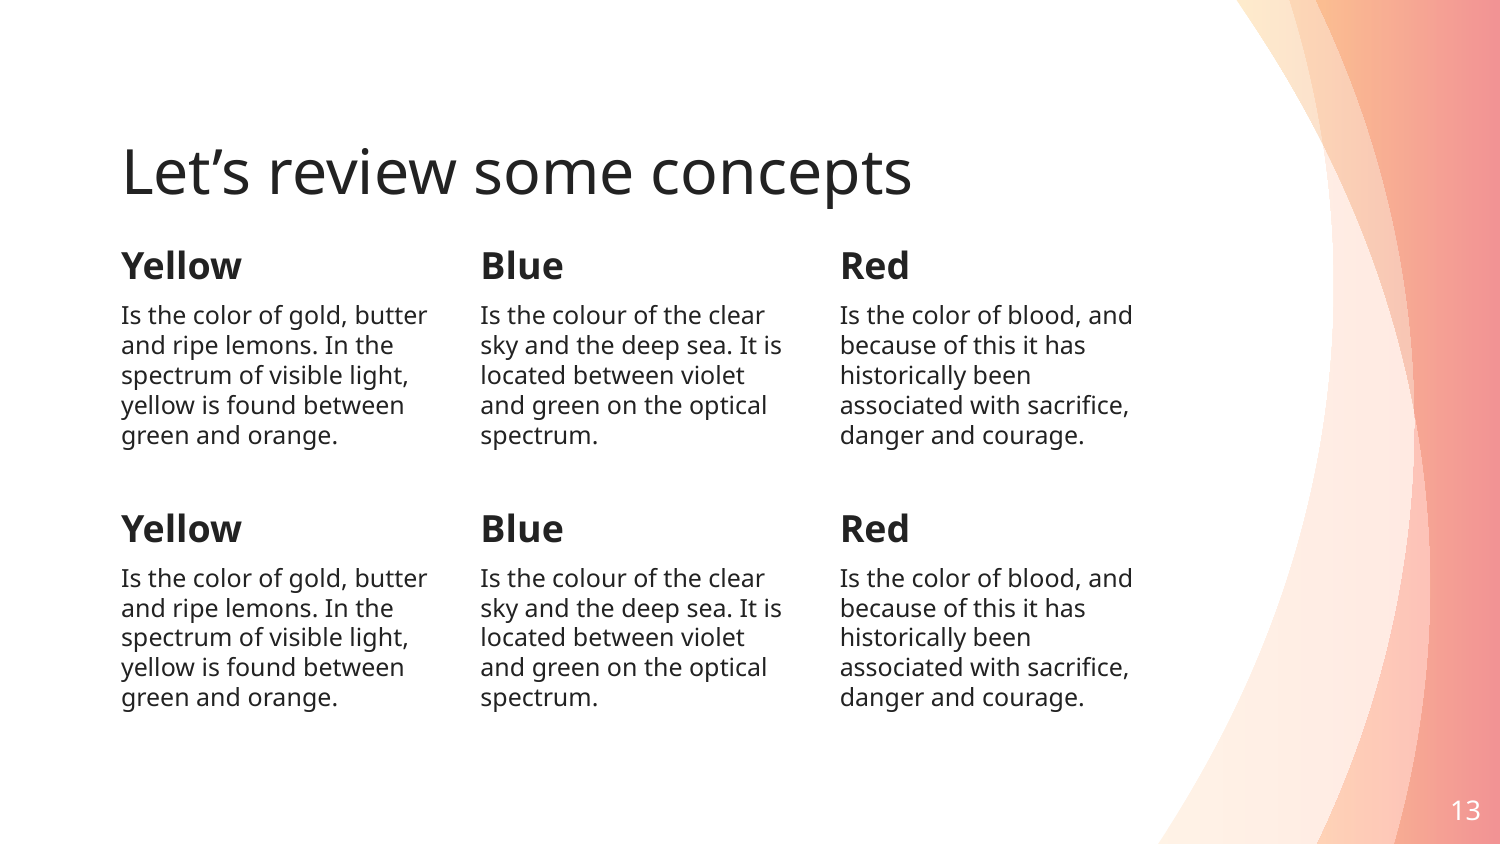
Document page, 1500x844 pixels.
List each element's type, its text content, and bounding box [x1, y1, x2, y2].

list Yellow Is the color of gold, butter and ripe lemons. In the spectrum of visible light, yellow is found between green and orange. [121, 504, 434, 738]
title Let’s review some concepts [121, 84, 1152, 207]
list Blue Is the colour of the clear sky and the deep sea. It is located between violet and green on the optical spectrum. [480, 242, 793, 475]
slide_number ‹#› [1391, 779, 1482, 844]
list Blue Is the colour of the clear sky and the deep sea. It is located between violet and green on the optical spectrum. [480, 504, 793, 738]
list Red Is the color of blood, and because of this it has historically been associated with sacrifice, danger and courage. [839, 504, 1152, 738]
list Yellow Is the color of gold, butter and ripe lemons. In the spectrum of visible light, yellow is found between green and orange. [121, 242, 434, 475]
list Red Is the color of blood, and because of this it has historically been associated with sacrifice, danger and courage. [839, 242, 1152, 475]
